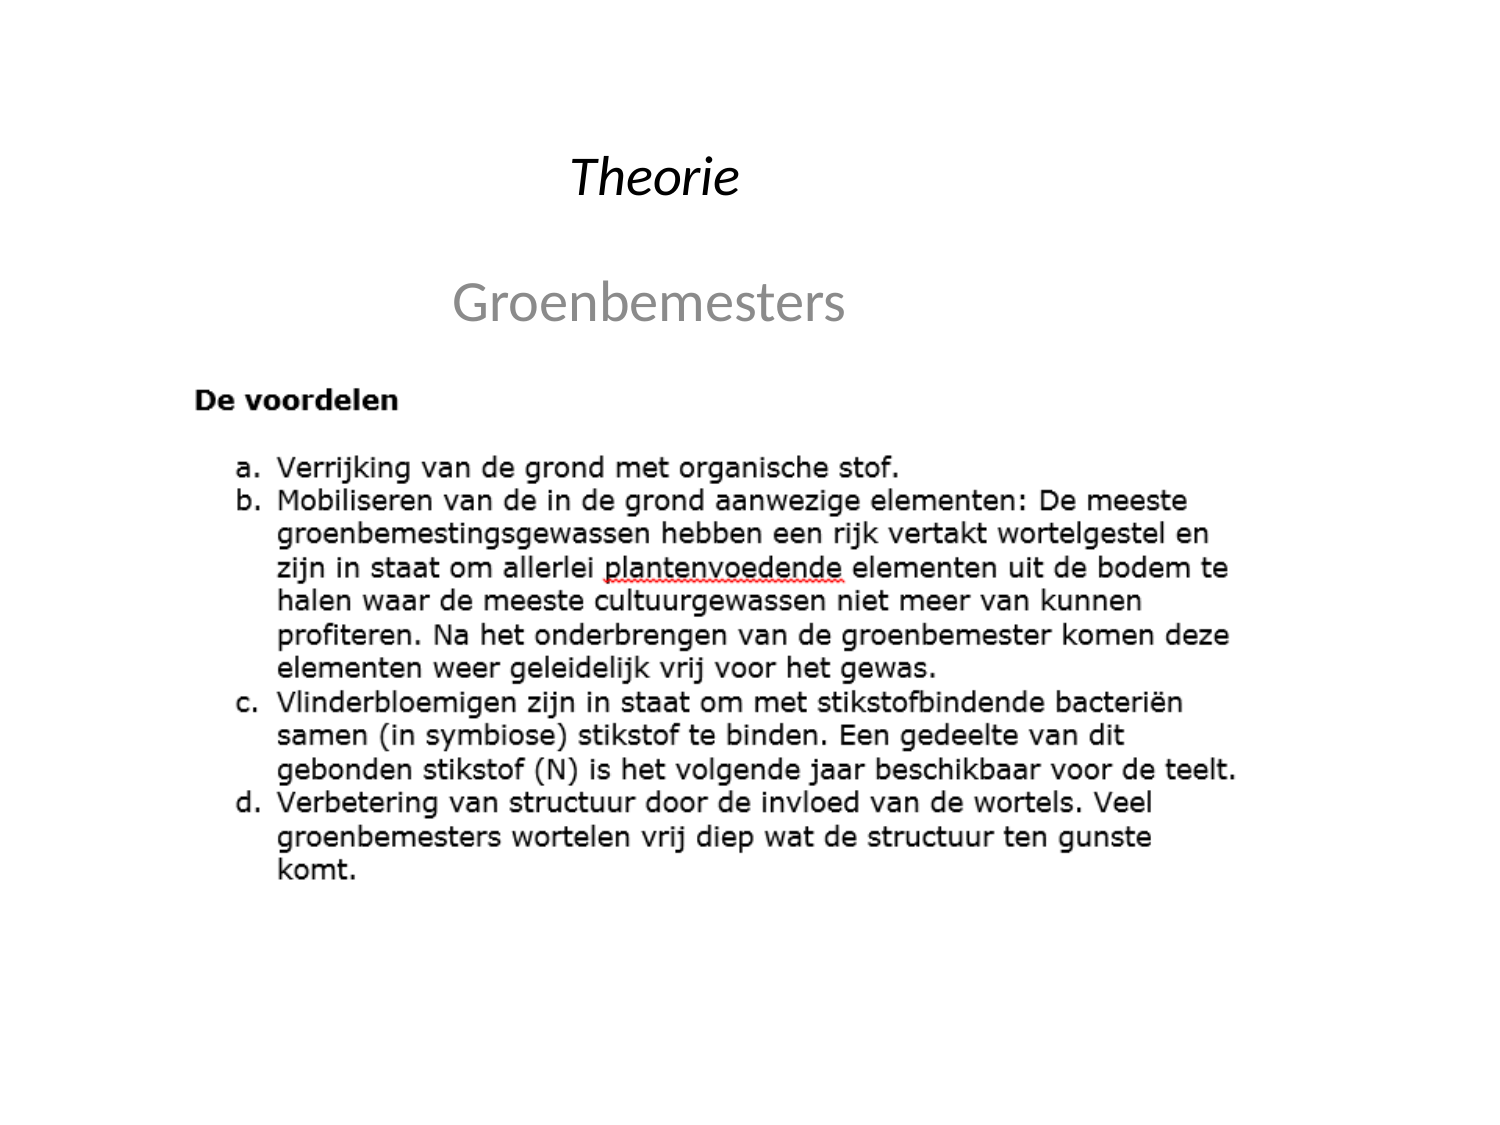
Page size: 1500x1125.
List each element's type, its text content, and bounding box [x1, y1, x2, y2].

subtitle Groenbemesters [64, 255, 1235, 882]
title Theorie [112, 101, 1199, 244]
picture [194, 376, 1274, 887]
